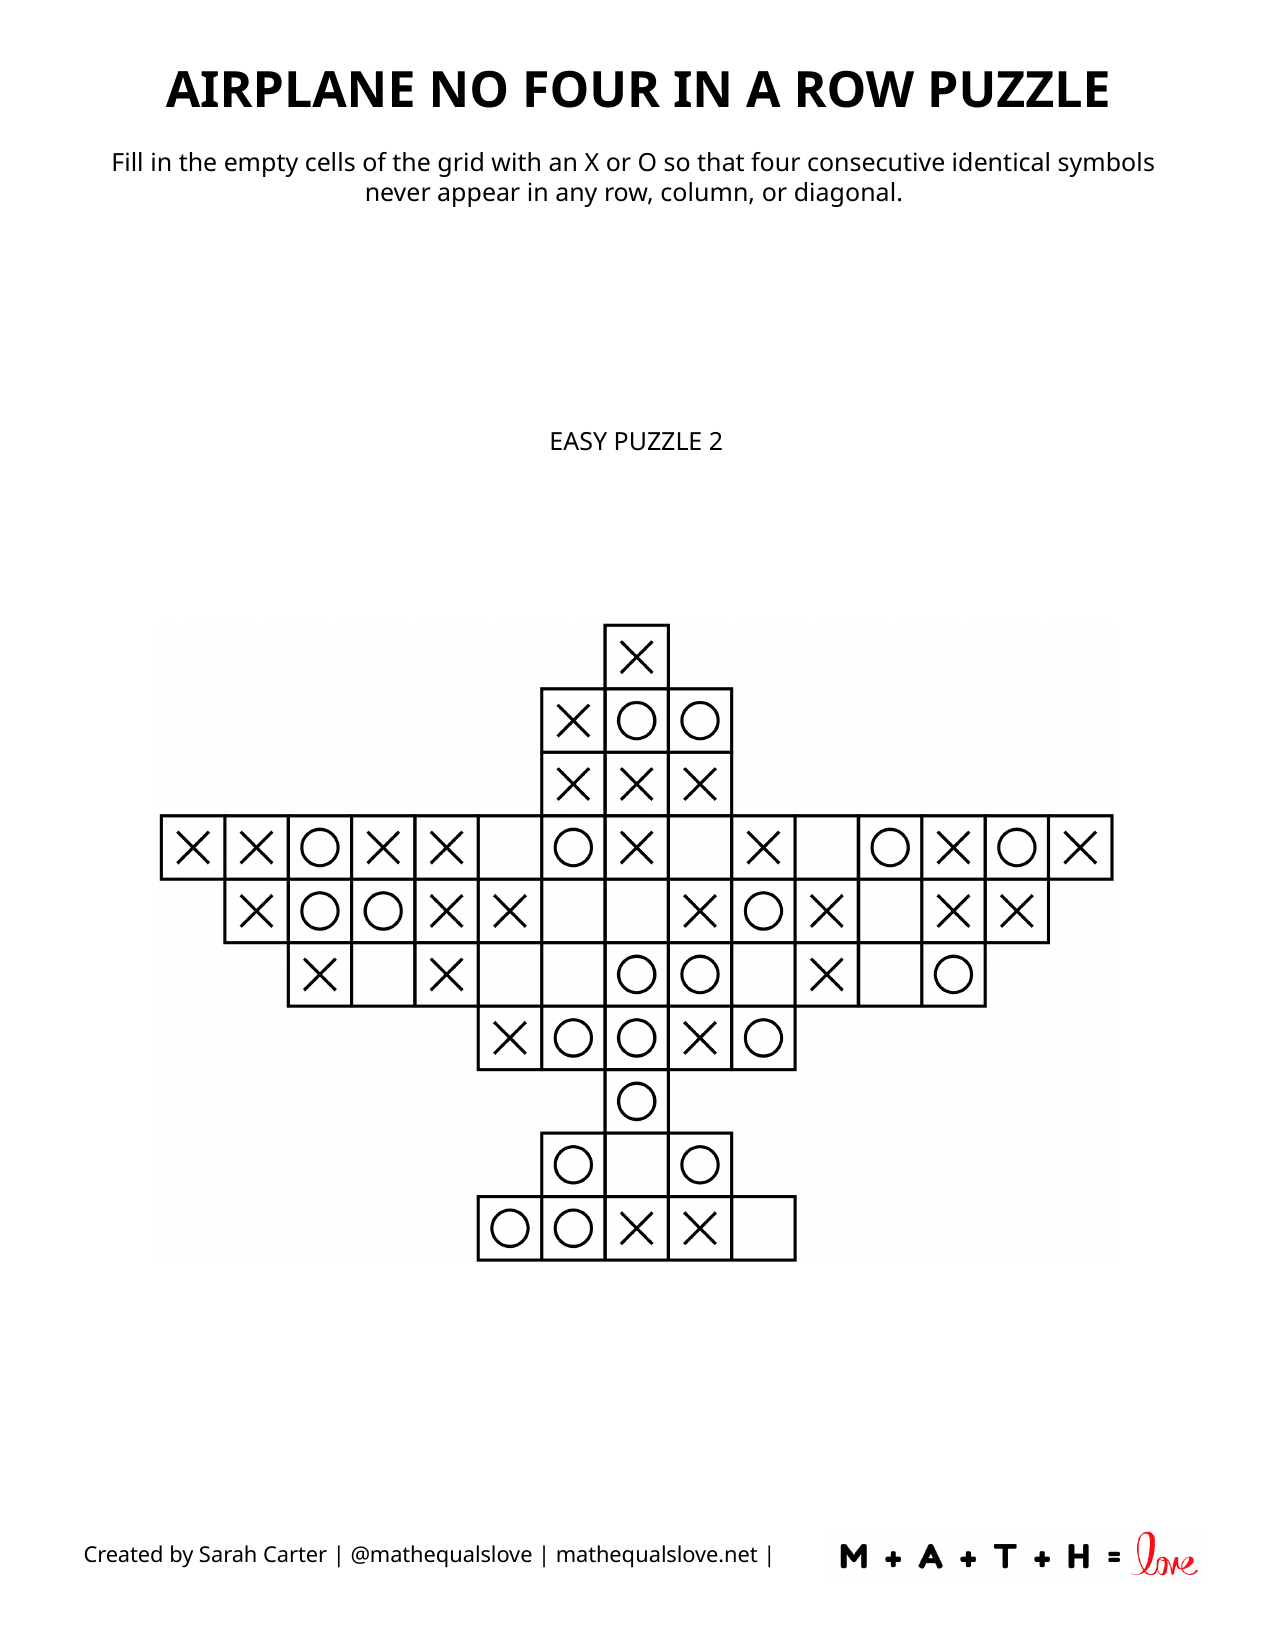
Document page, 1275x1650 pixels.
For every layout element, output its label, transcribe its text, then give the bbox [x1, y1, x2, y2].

text_box AIRPLANE NO FOUR IN A ROW PUZZLE [66, 49, 1211, 125]
text_box Created by Sarah Carter | @mathequalslove | mathequalslove.net | [68, 1533, 826, 1575]
picture [826, 1528, 1207, 1580]
text_box EASY PUZZLE 2 [158, 424, 1115, 476]
picture [157, 622, 1116, 1263]
text_box Fill in the empty cells of the grid with an X or O so that four consecutive identical symbols never appear in any row, column, or diagonal. [0, 139, 1275, 215]
